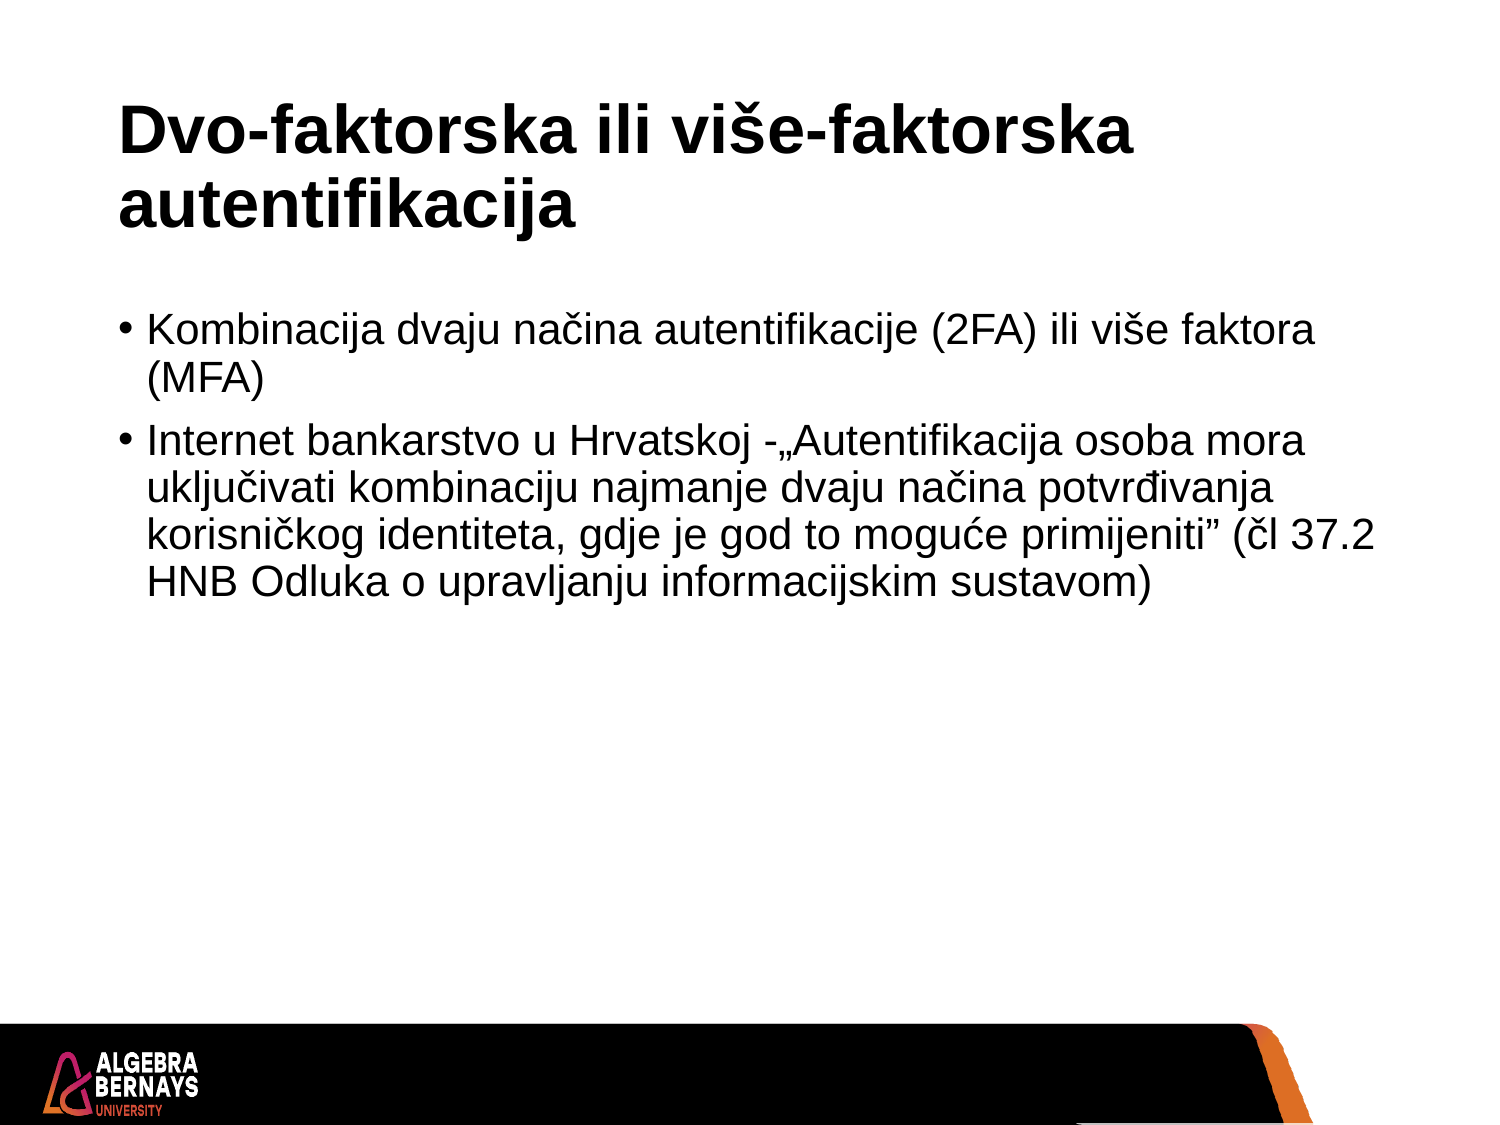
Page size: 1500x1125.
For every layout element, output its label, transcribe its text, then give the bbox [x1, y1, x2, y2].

list Kombinacija dvaju načina autentifikacije (2FA) ili više faktora (MFA) Internet bankarstvo u Hrvatskoj -„Autentifikacija osoba mora uključivati kombinaciju najmanje dvaju načina potvrđivanja korisničkog identiteta, gdje je god to moguće primijeniti” (čl 37.2 HNB Odluka o upravljanju informacijskim sustavom) [103, 299, 1397, 1014]
picture [0, 1023, 1468, 1125]
title Dvo-faktorska ili više-faktorska autentifikacija [103, 59, 1397, 278]
